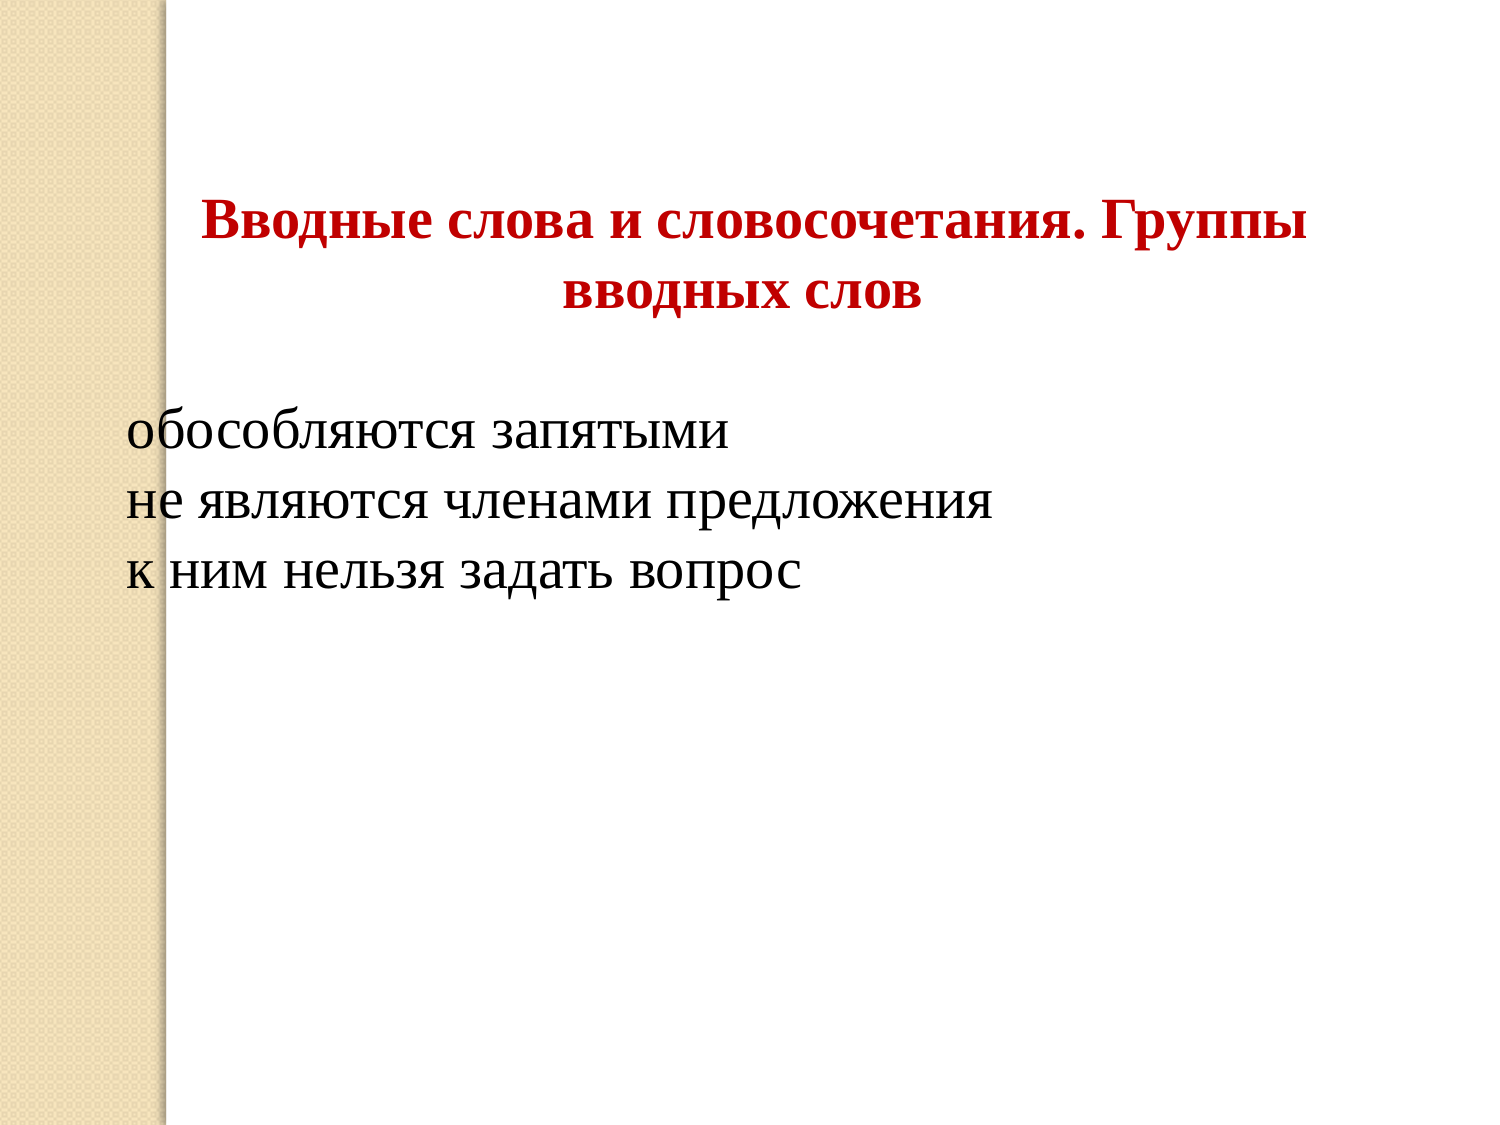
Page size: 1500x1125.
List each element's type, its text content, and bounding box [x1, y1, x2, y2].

text_box Вводные слова и словосочетания. Группы вводных слов обособляются запятыми не являются членами предложения к ним нельзя задать вопрос [112, 172, 1388, 608]
